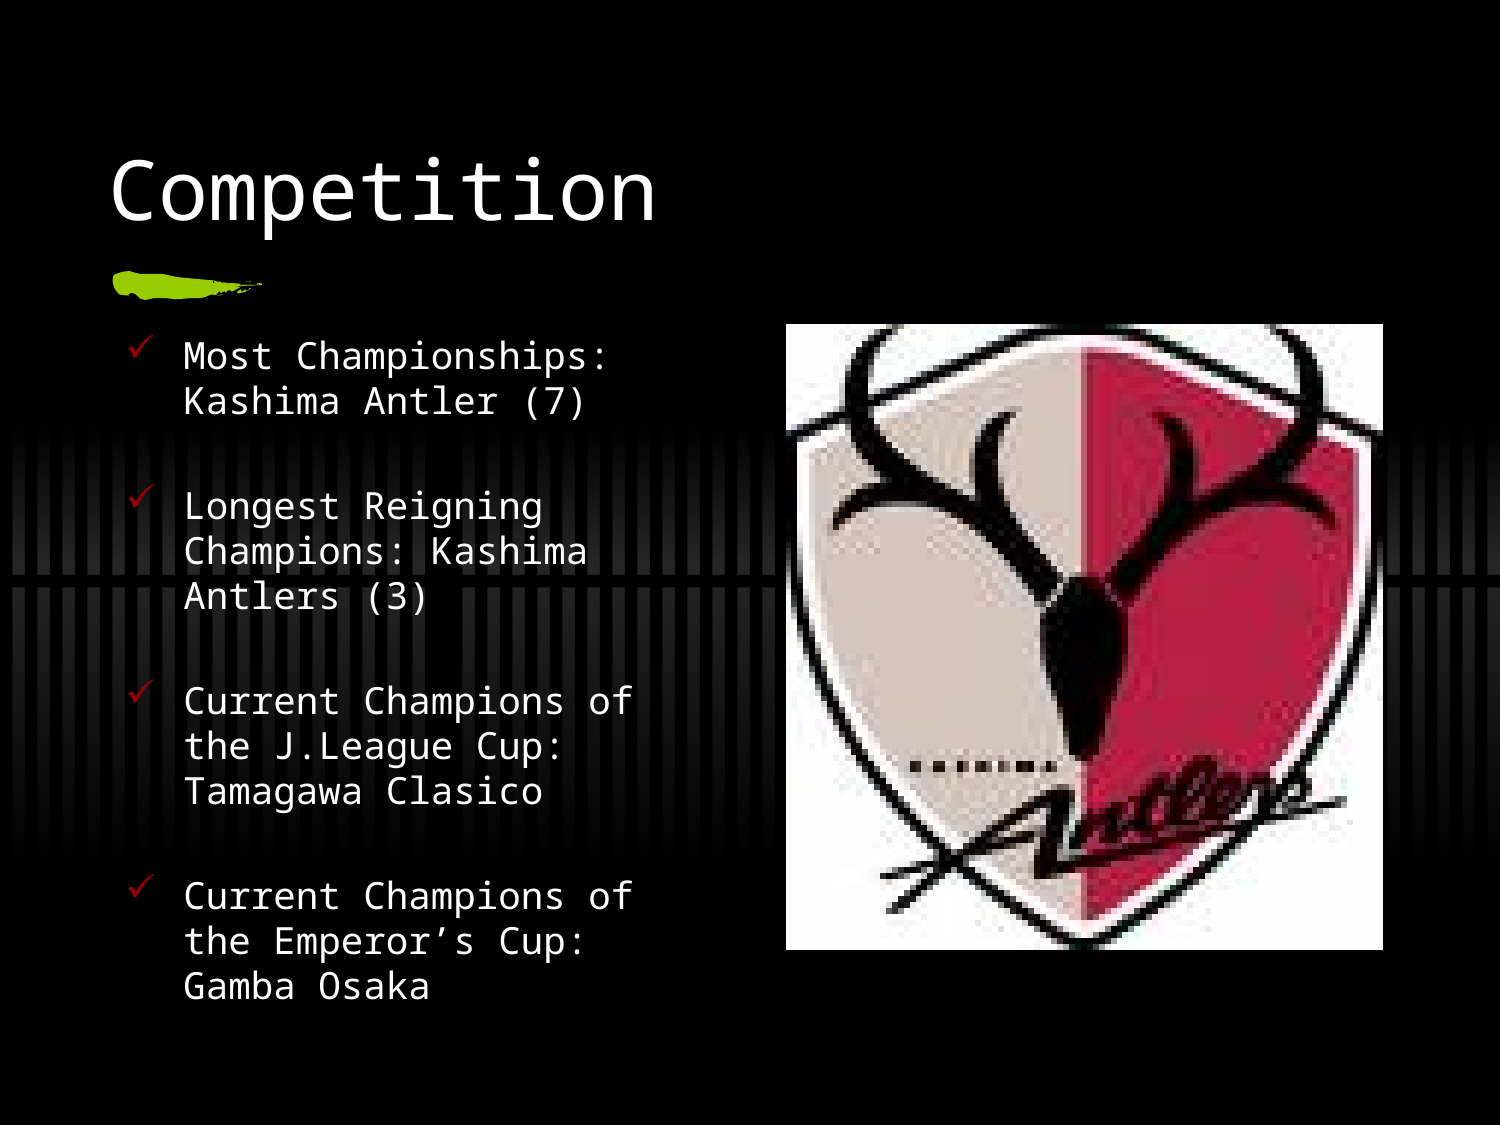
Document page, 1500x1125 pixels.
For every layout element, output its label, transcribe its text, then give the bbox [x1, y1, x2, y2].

list Most Championships: Kashima Antler (7) Longest Reigning Champions: Kashima Antlers (3) Current Champions of the J.League Cup: Tamagawa Clasico Current Champions of the Emperor’s Cup: Gamba Osaka [93, 324, 738, 951]
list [786, 324, 1383, 951]
title Competition [93, 112, 1407, 263]
